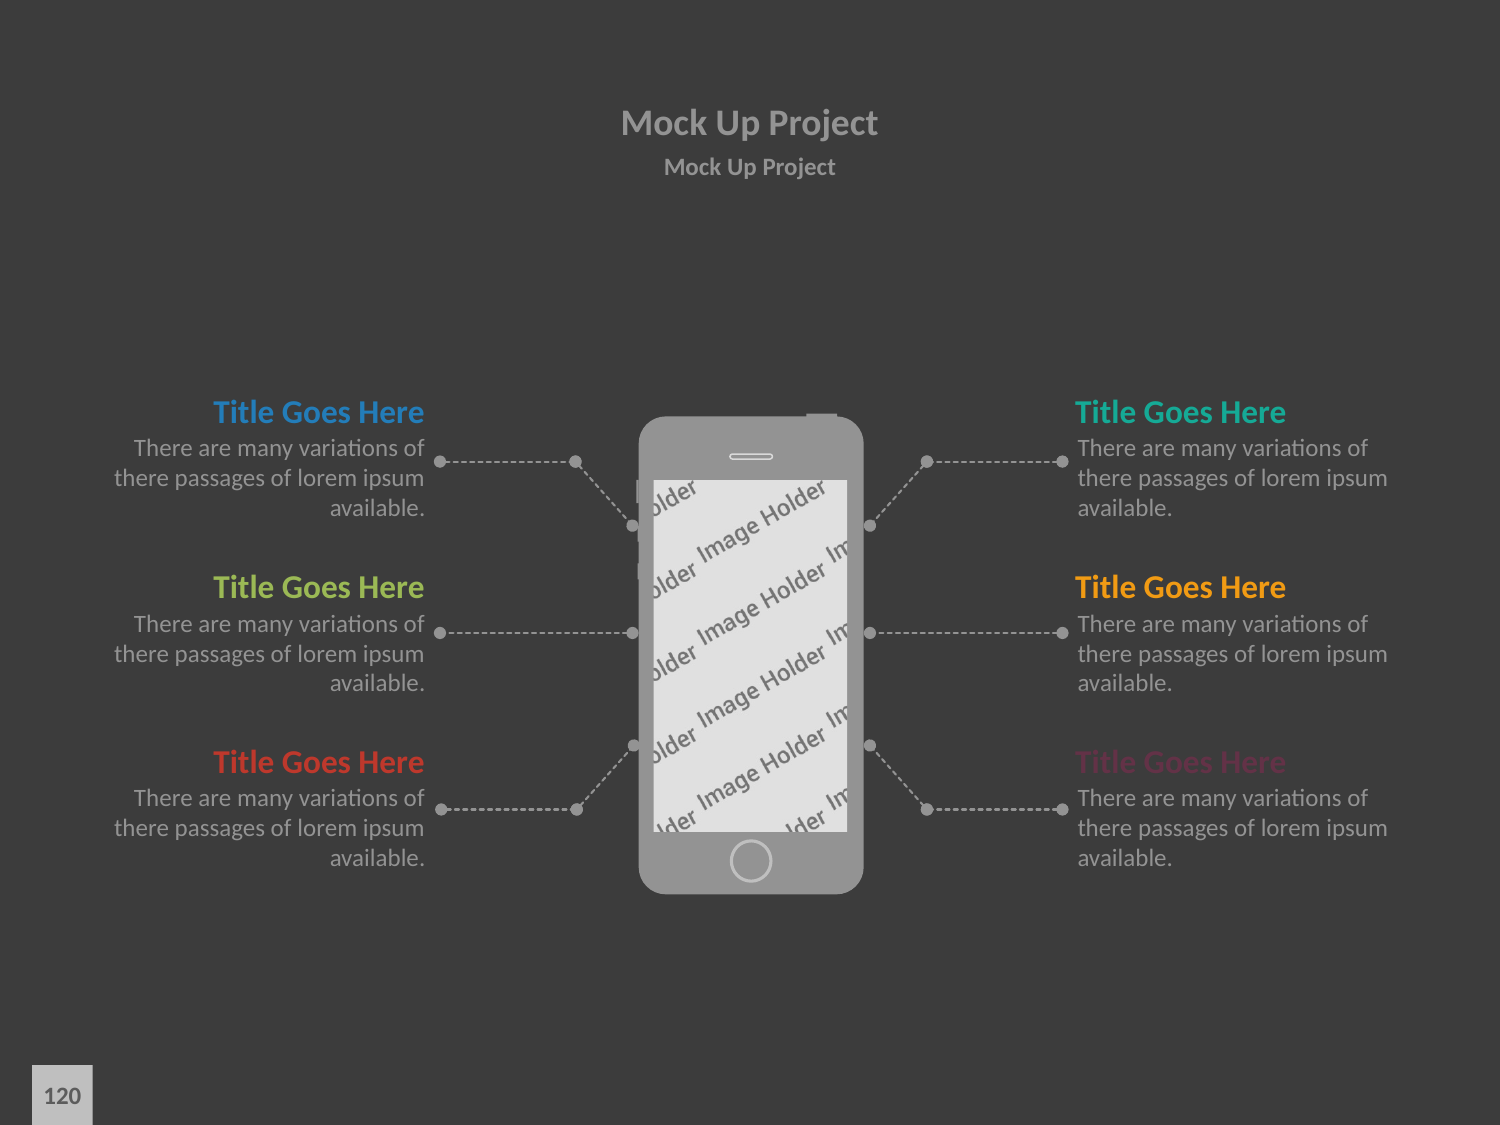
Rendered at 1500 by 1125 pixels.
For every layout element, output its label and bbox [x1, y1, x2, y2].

text_box [63, 382, 633, 531]
text_box [63, 558, 633, 706]
text_box [869, 382, 1440, 531]
text_box [869, 558, 1440, 706]
text_box [63, 732, 634, 881]
text_box [869, 732, 1440, 881]
title [287, 91, 1213, 150]
picture [653, 480, 848, 832]
text_box [635, 413, 864, 895]
list [412, 149, 1088, 183]
